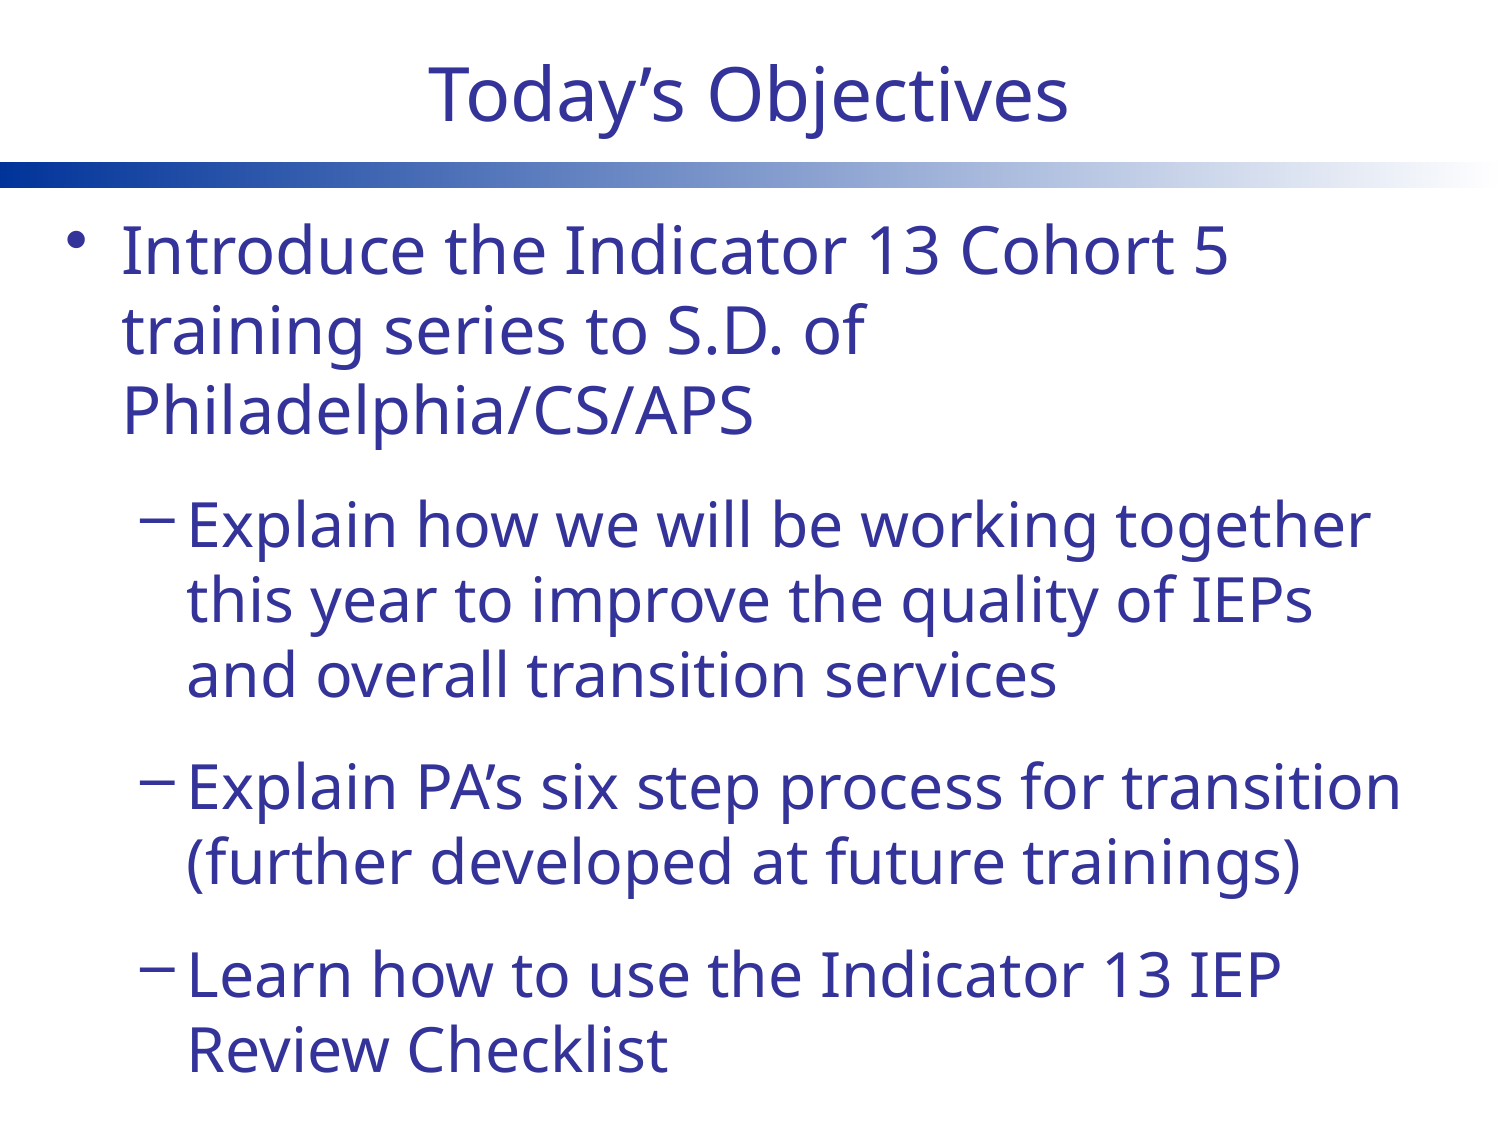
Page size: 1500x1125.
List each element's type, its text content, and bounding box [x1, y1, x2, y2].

list Introduce the Indicator 13 Cohort 5 training series to S.D. of Philadelphia/CS/APS Explain how we will be working together this year to improve the quality of IEPs and overall transition services Explain PA’s six step process for transition (further developed at future trainings) Learn how to use the Indicator 13 IEP Review Checklist Explain SEL/Designee responsibilities [50, 200, 1450, 1125]
title Today’s Objectives [75, 45, 1425, 138]
